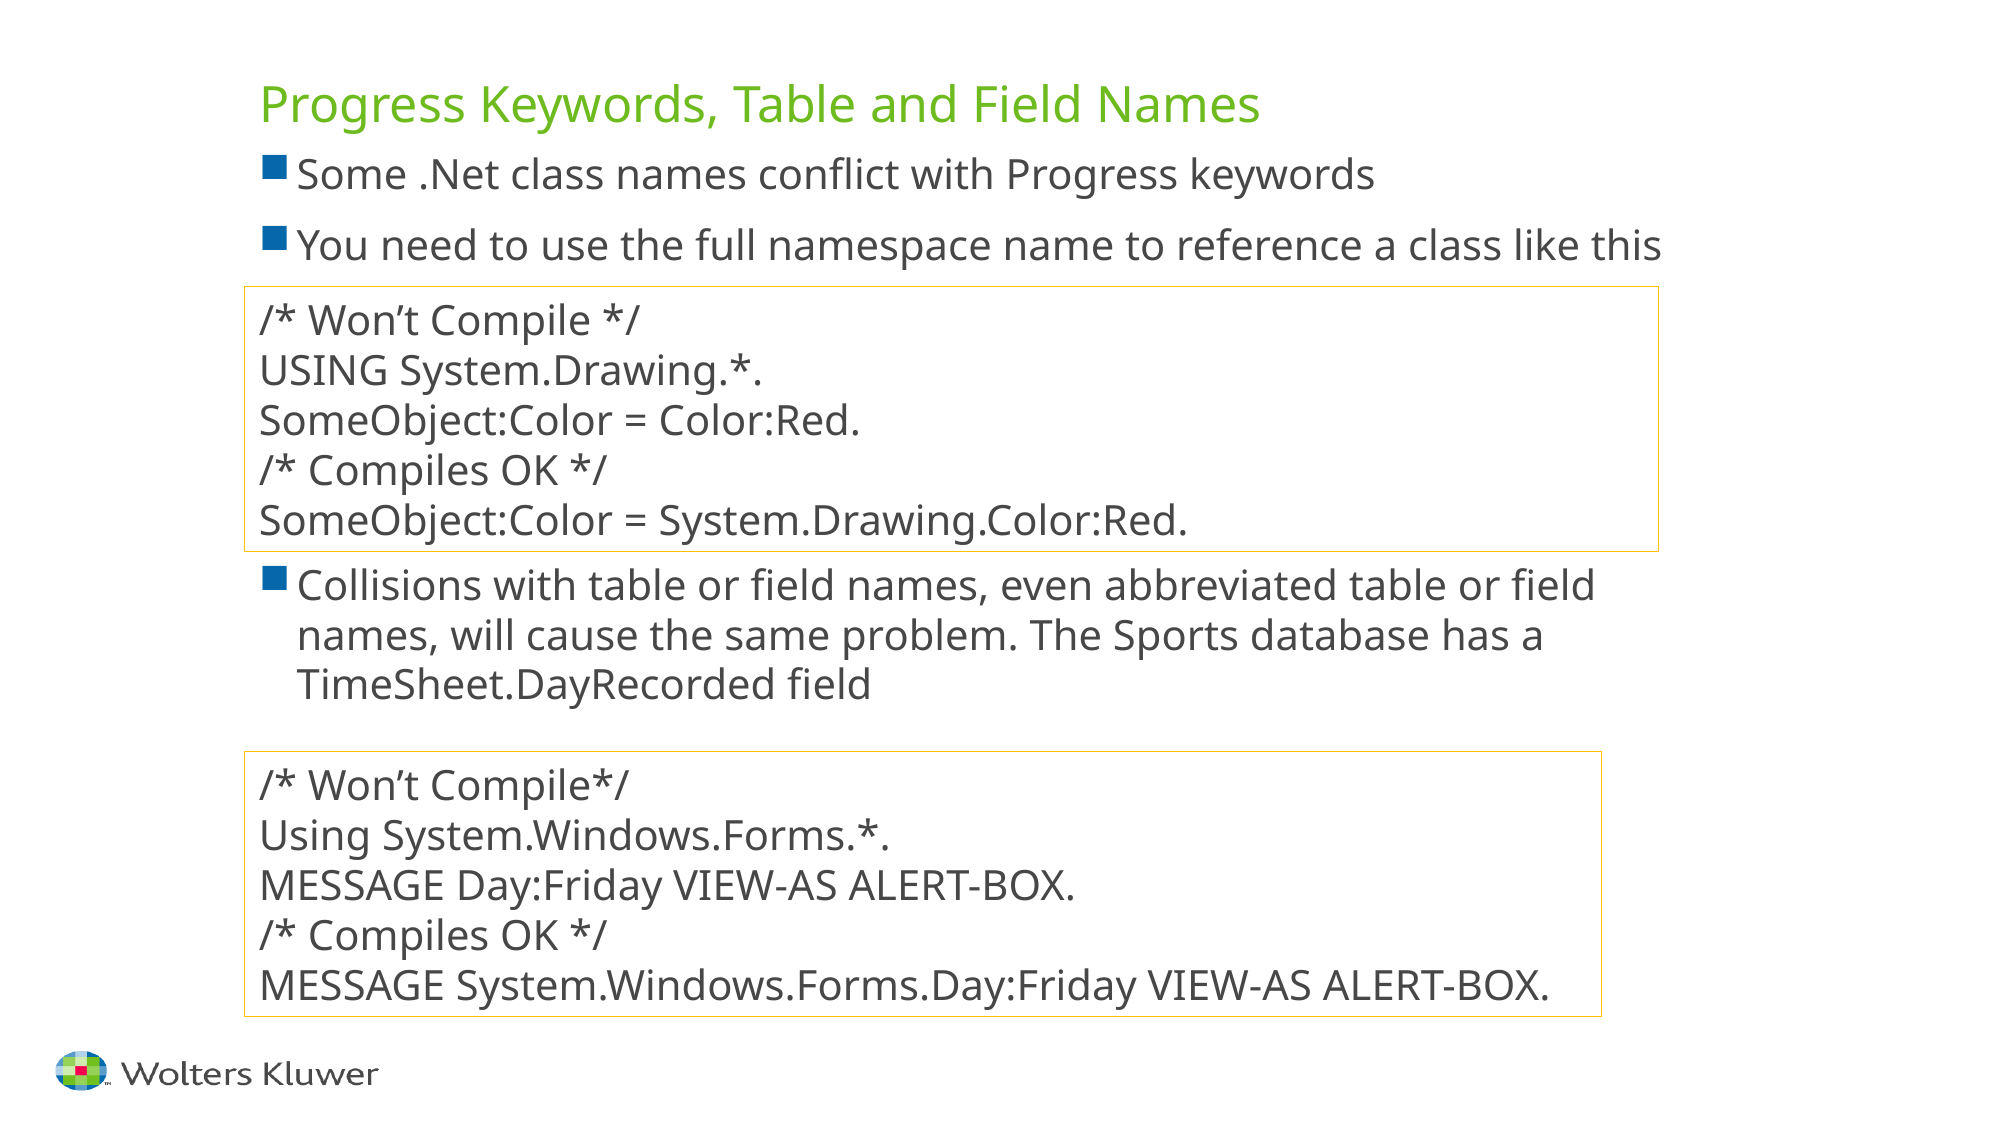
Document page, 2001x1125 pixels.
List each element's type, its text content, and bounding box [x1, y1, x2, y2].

text_box /* Won’t Compile*/ Using System.Windows.Forms.*. MESSAGE Day:Friday VIEW-AS ALERT-BOX. /* Compiles OK */ MESSAGE System.Windows.Forms.Day:Friday VIEW-AS ALERT-BOX. [244, 751, 1602, 1017]
list Some .Net class names conflict with Progress keywords You need to use the full namespace name to reference a class like this Collisions with table or field names, even abbreviated table or field names, will cause the same problem. The Sports database has a TimeSheet.DayRecorded field [243, 139, 1695, 1048]
title Progress Keywords, Table and Field Names [243, 63, 1695, 139]
text_box /* Won’t Compile */ USING System.Drawing.*. SomeObject:Color = Color:Red. /* Compiles OK */ SomeObject:Color = System.Drawing.Color:Red. [244, 286, 1659, 552]
